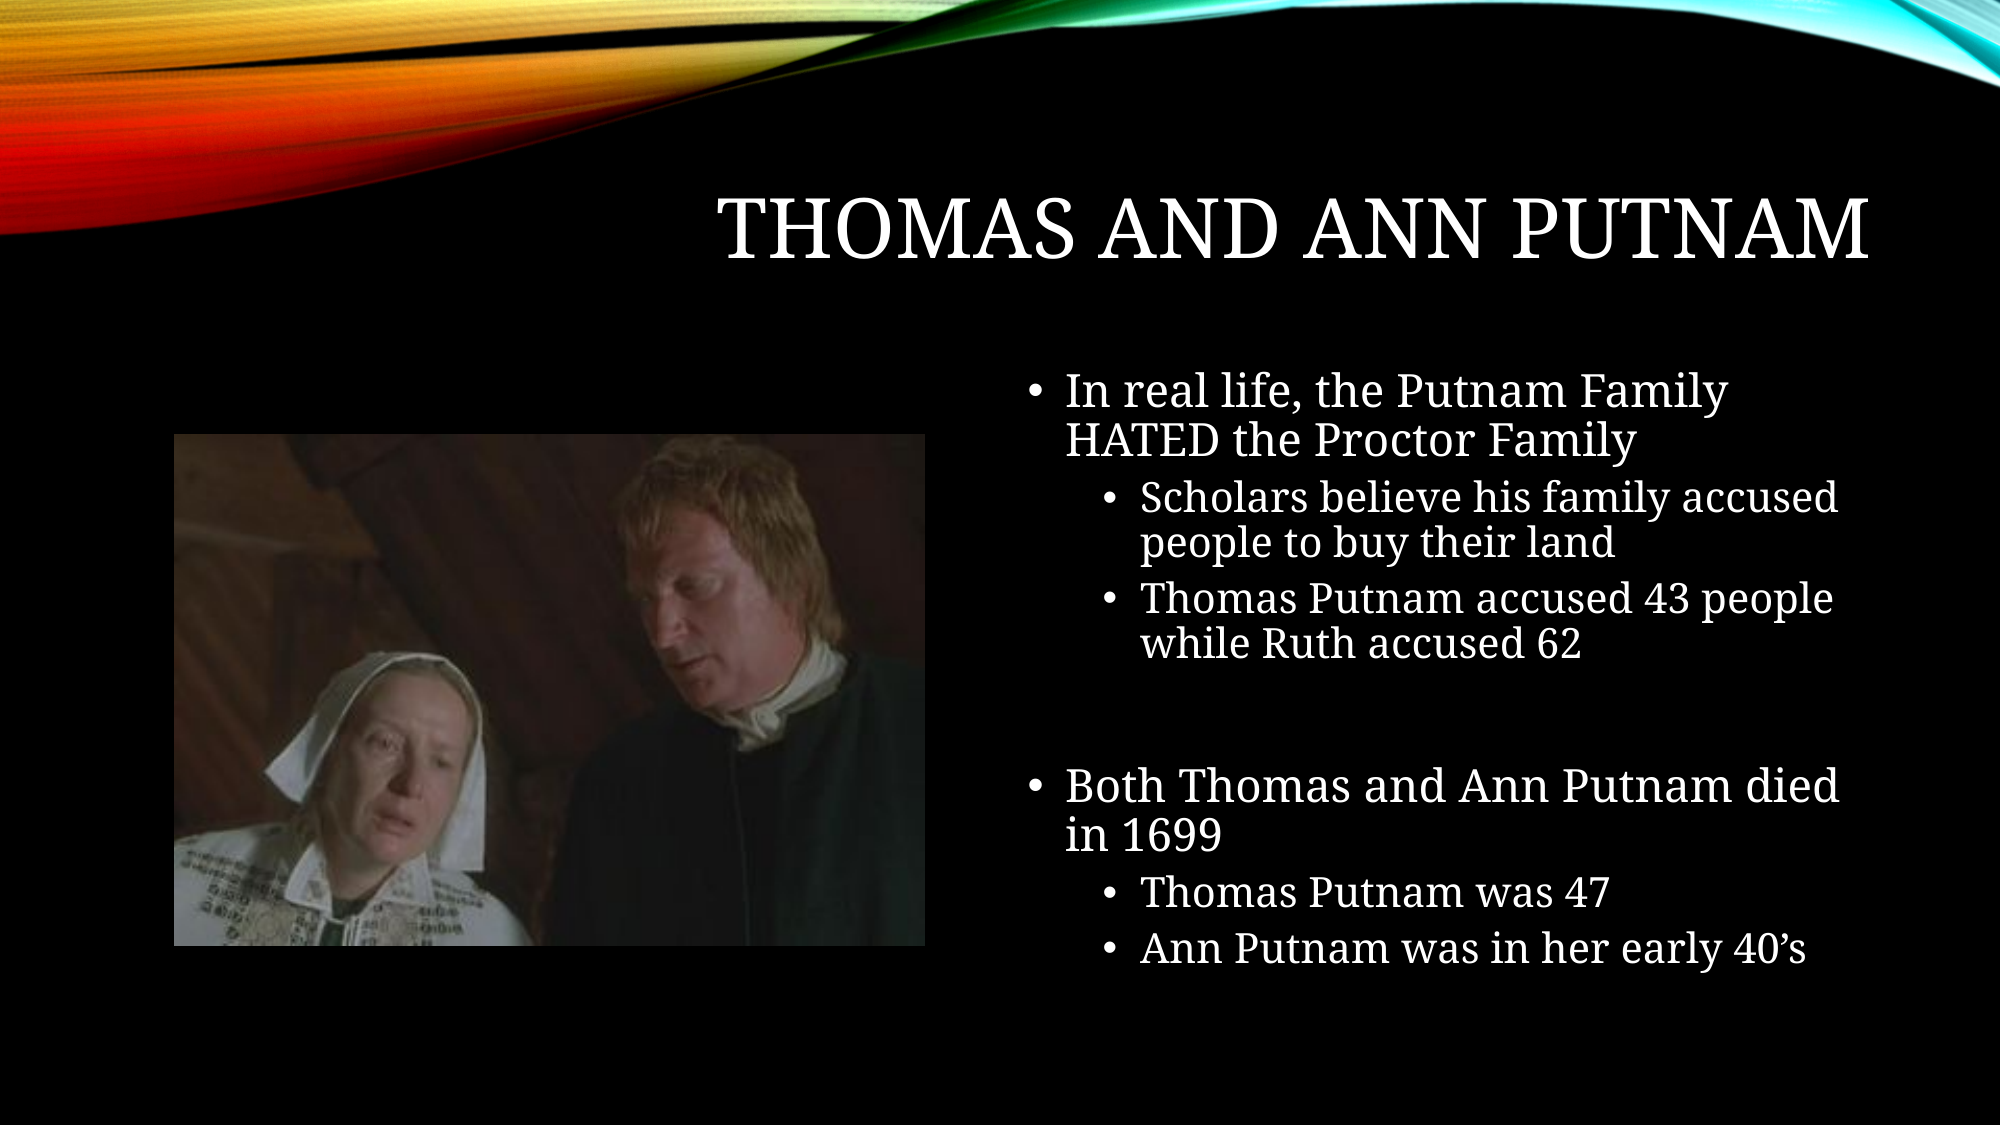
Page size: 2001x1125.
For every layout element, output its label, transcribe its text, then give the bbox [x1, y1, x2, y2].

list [174, 434, 926, 946]
picture [0, 0, 2000, 237]
title Thomas and Ann Putnam [474, 125, 1888, 338]
list In real life, the Putnam Family HATED the Proctor Family Scholars believe his family accused people to buy their land Thomas Putnam accused 43 people while Ruth accused 62 Both Thomas and Ann Putnam died in 1699 Thomas Putnam was 47 Ann Putnam was in her early 40’s [1012, 360, 1888, 1021]
